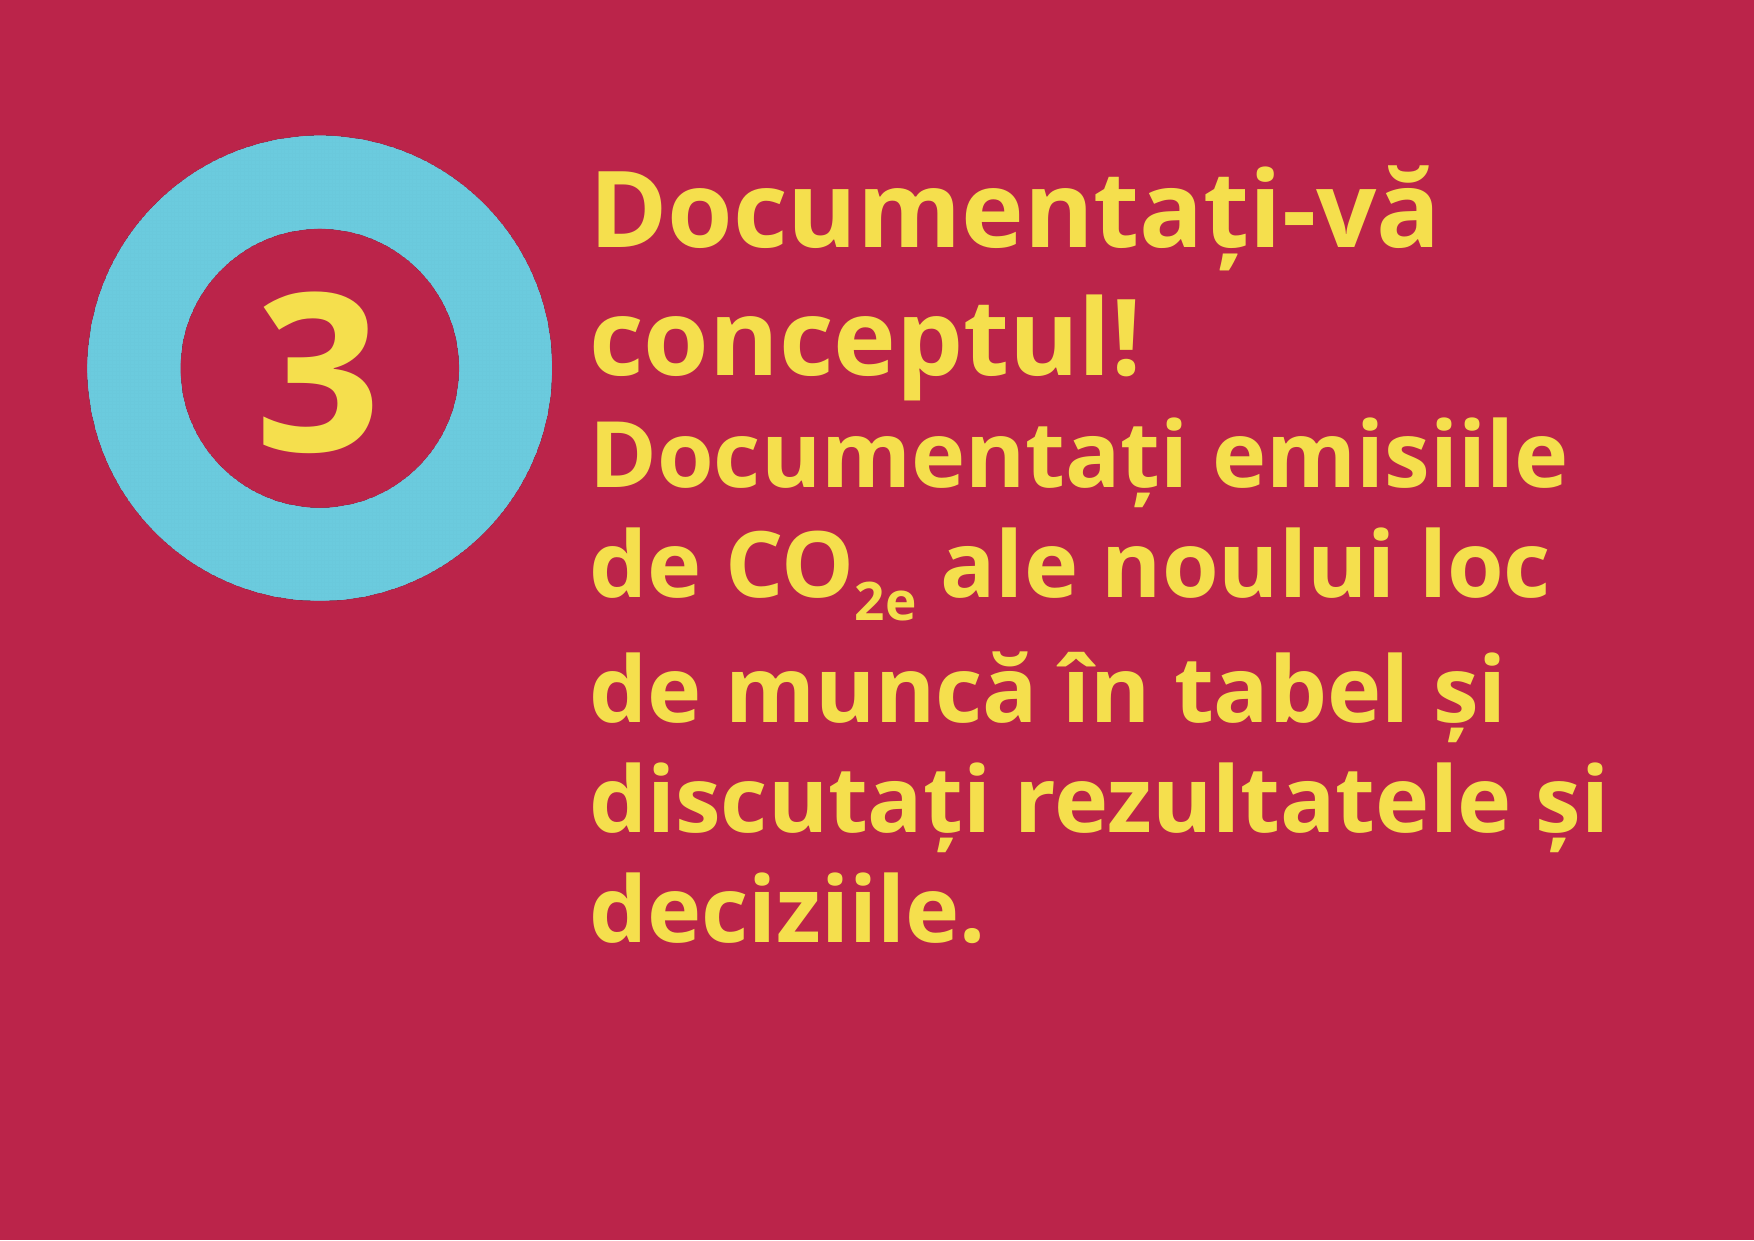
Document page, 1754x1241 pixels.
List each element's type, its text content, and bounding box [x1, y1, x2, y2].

picture [87, 135, 552, 601]
text_box Documentați-vă conceptul! Documentați emisiile de CO2e ale noului loc de muncă în tabel și discutați rezultatele și deciziile. [574, 134, 1667, 969]
